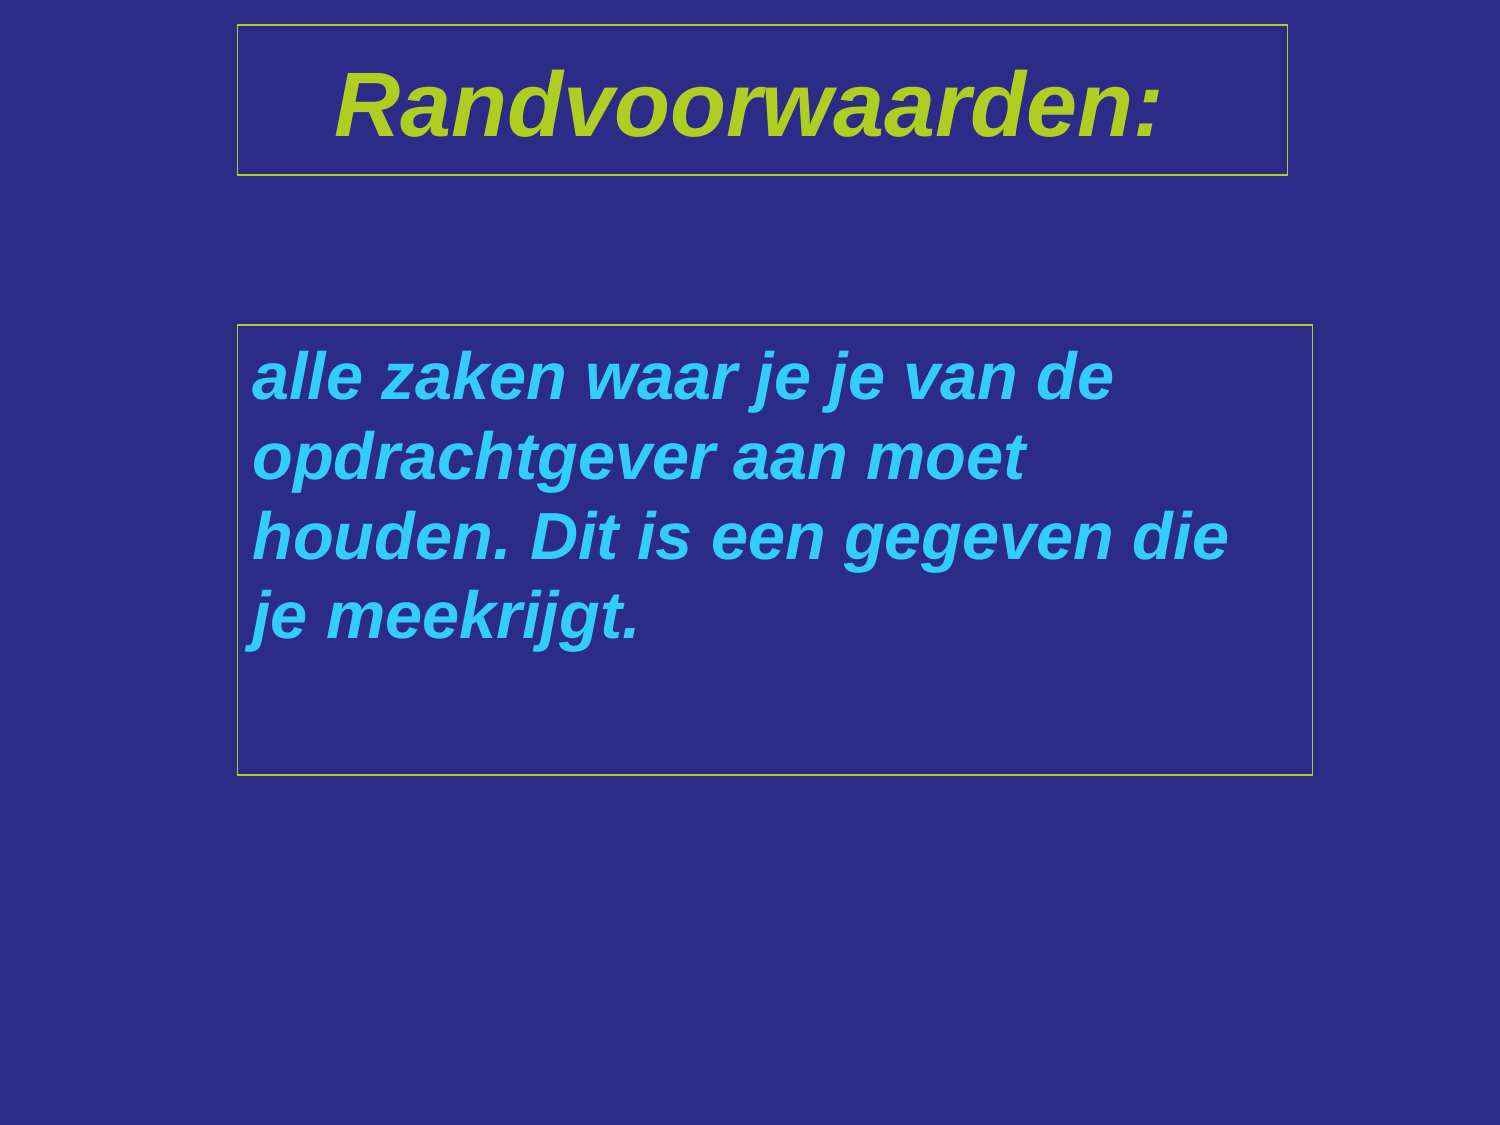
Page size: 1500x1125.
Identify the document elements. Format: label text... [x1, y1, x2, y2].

list alle zaken waar je je van de opdrachtgever aan moet houden. Dit is een gegeven die je meekrijgt. [237, 324, 1313, 776]
title Randvoorwaarden: [237, 24, 1288, 176]
